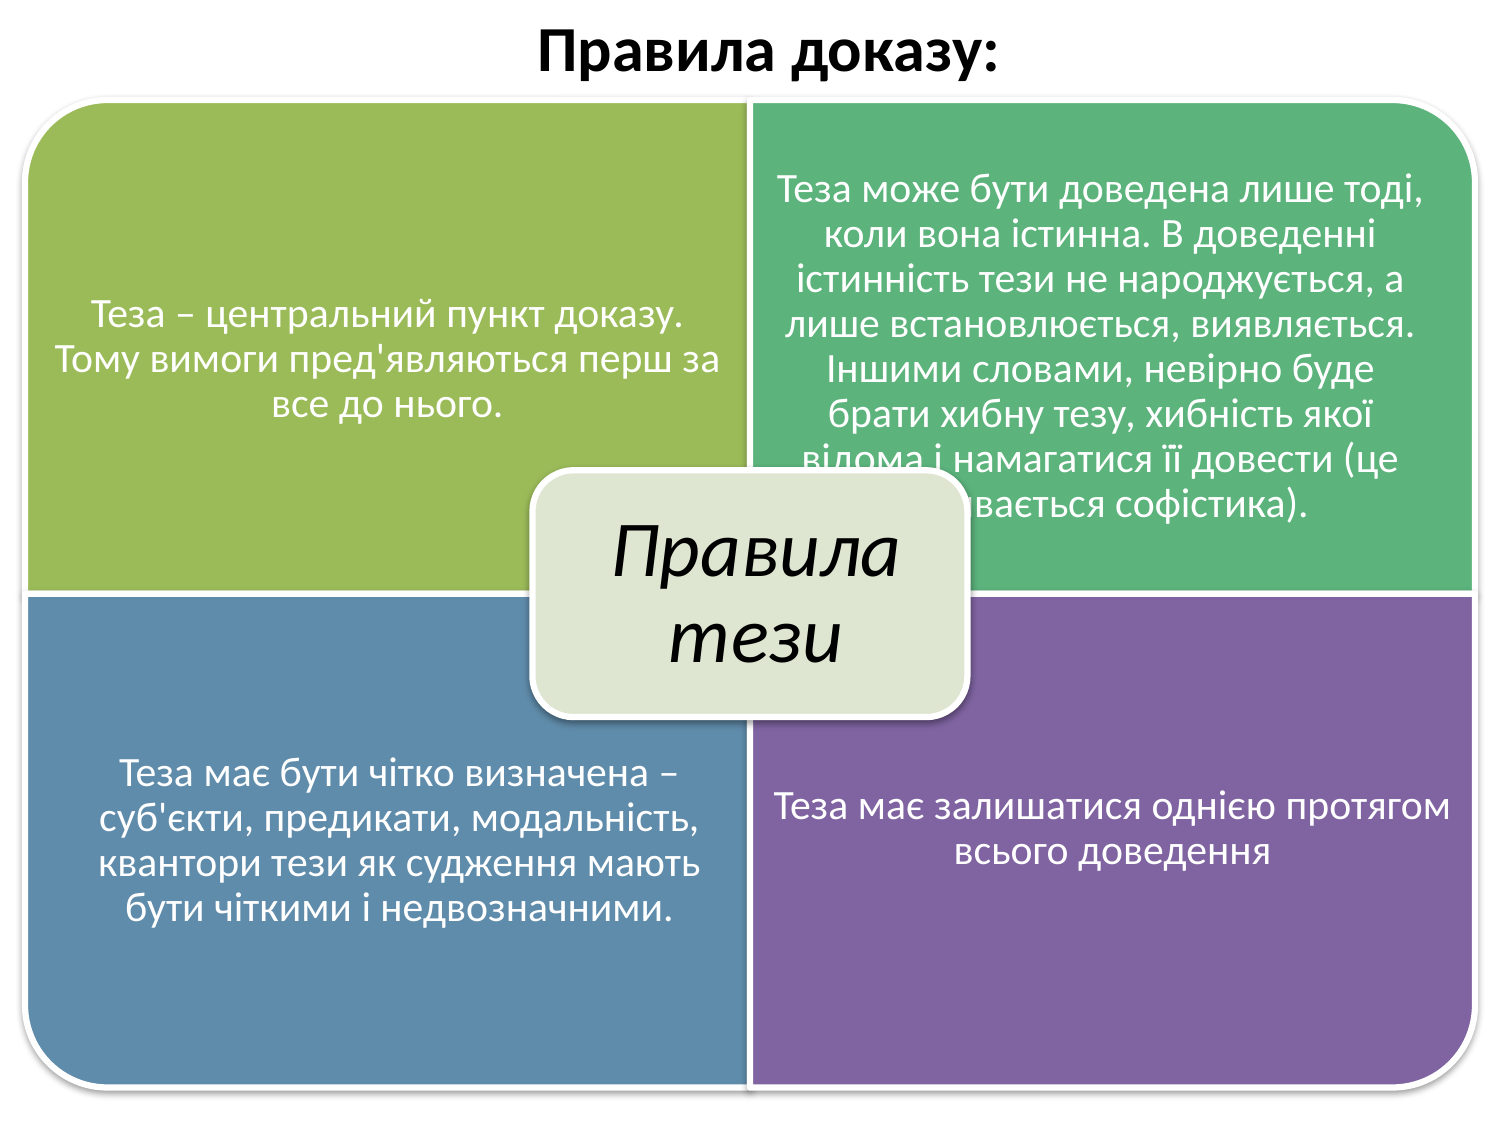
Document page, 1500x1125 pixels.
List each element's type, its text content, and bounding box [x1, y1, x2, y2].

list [24, 99, 1476, 1088]
title Правила доказу: [112, 0, 1425, 93]
